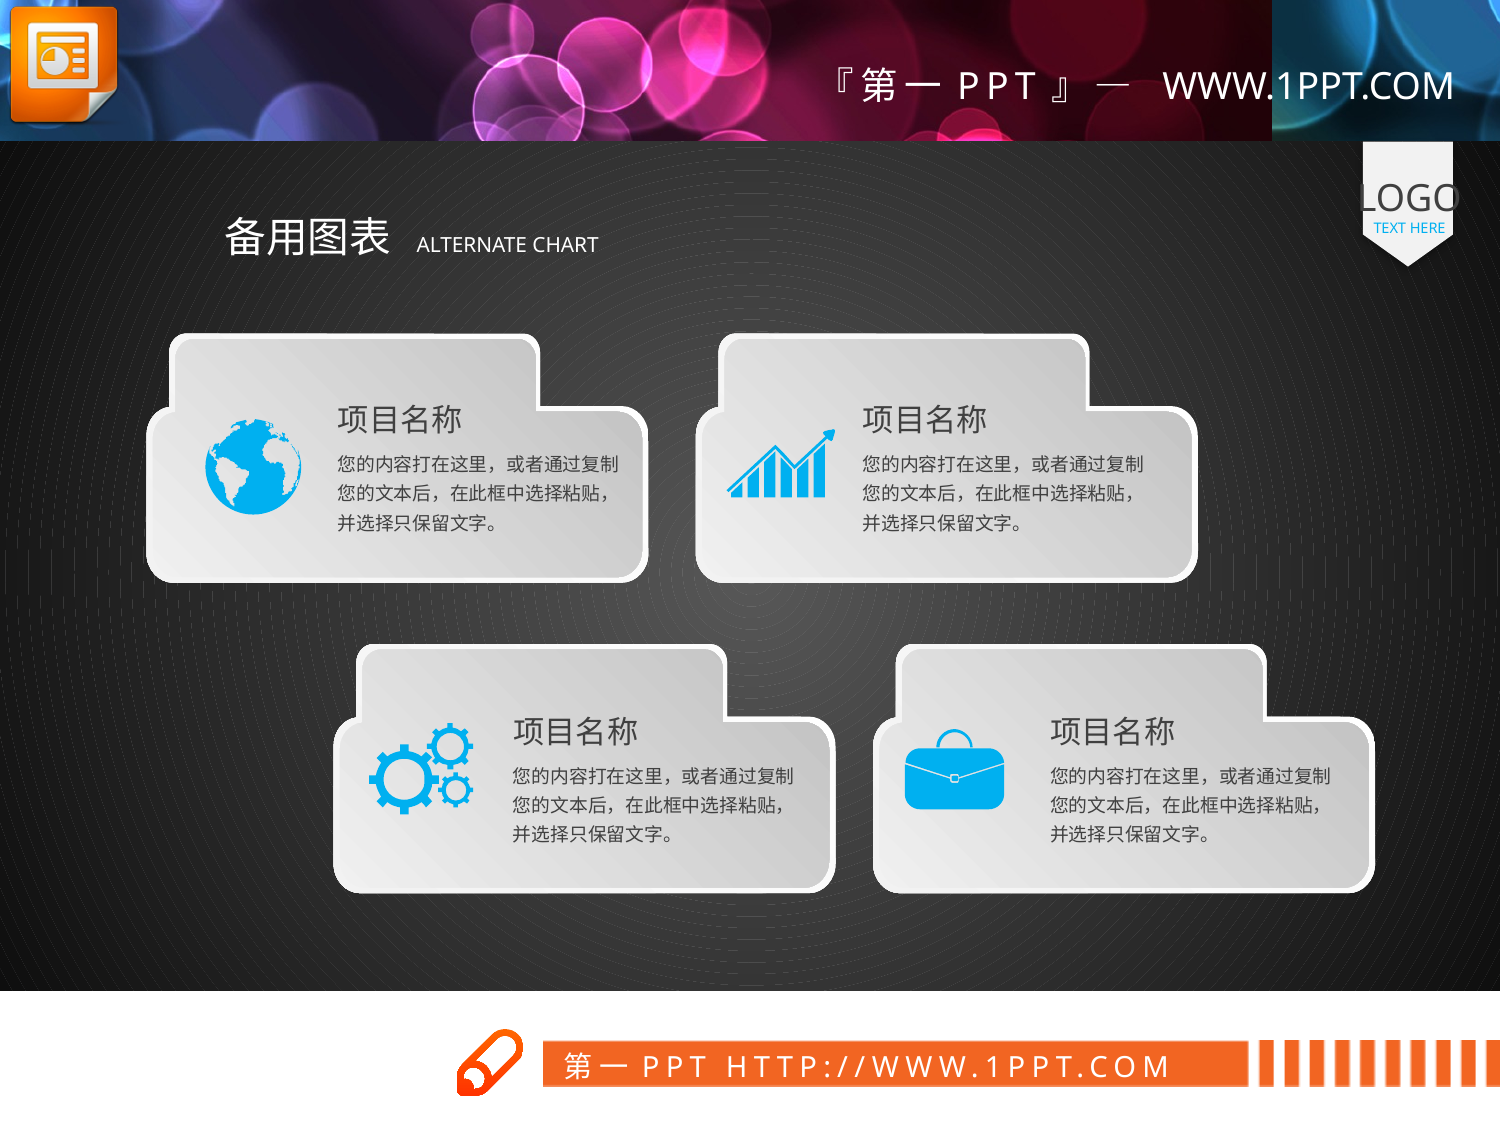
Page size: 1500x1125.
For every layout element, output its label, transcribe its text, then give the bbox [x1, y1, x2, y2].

text_box ALTERNATE CHART [405, 225, 852, 262]
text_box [1355, 141, 1463, 267]
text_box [695, 333, 1198, 583]
picture [543, 1040, 1500, 1087]
picture [0, 0, 1500, 141]
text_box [146, 333, 649, 583]
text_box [872, 643, 1376, 894]
text_box 备用图表 [213, 204, 403, 266]
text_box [333, 643, 836, 894]
